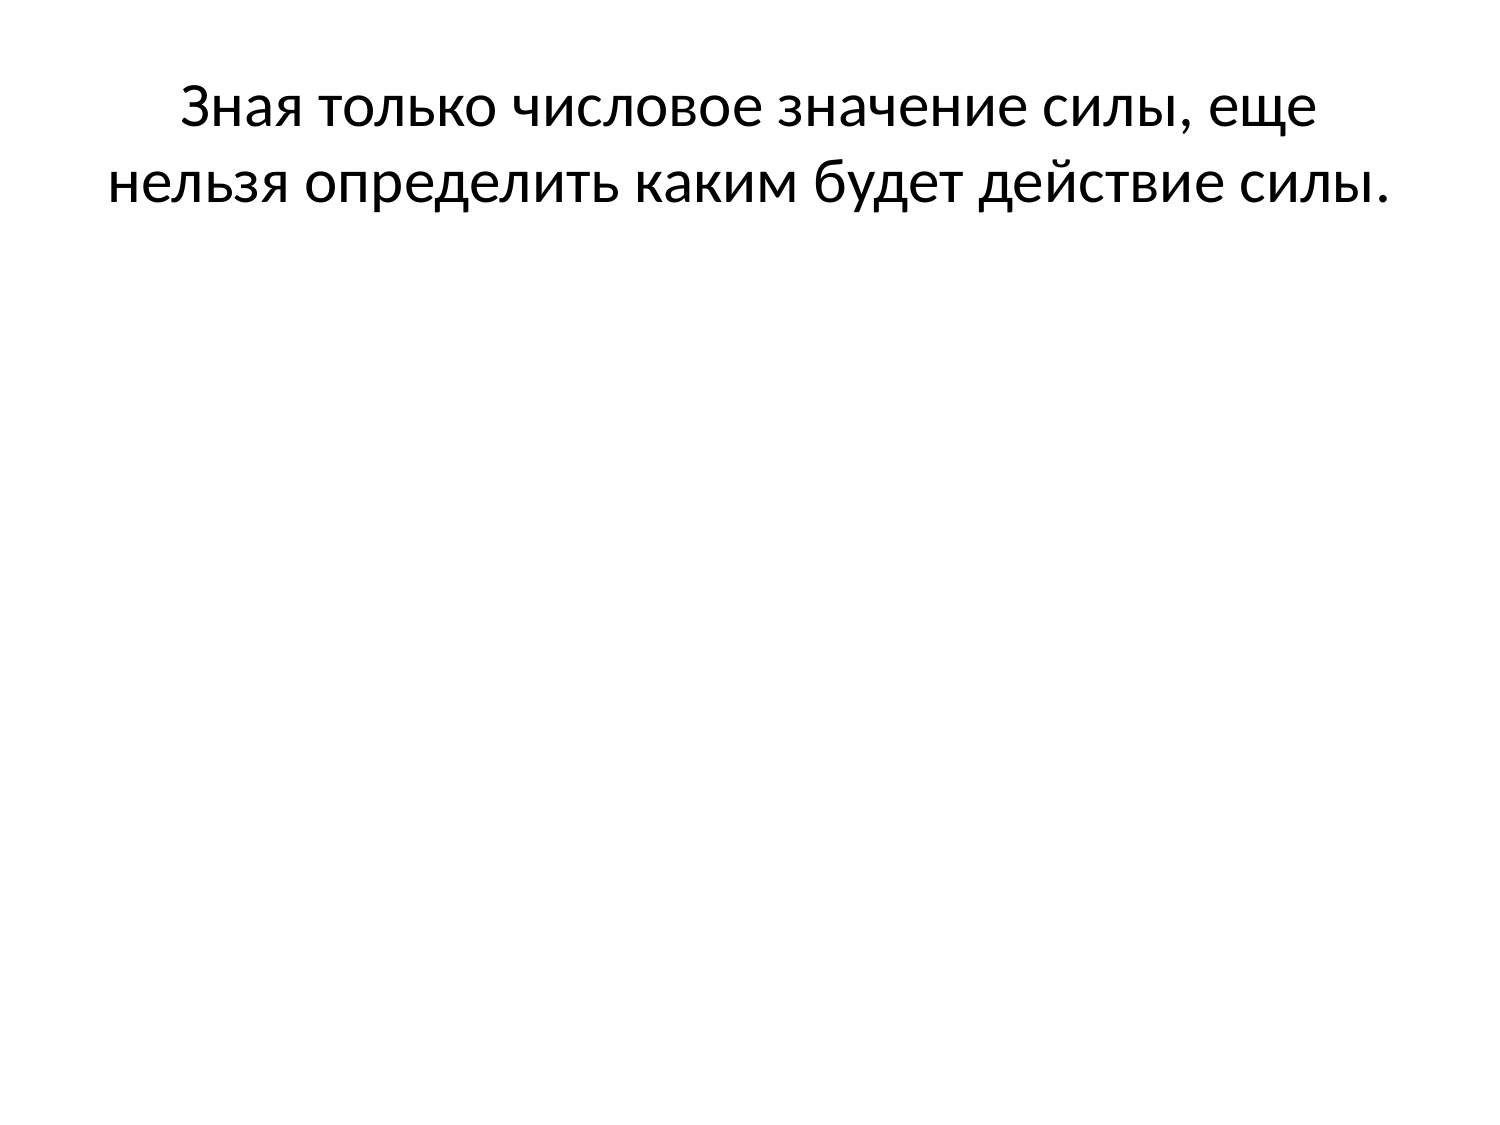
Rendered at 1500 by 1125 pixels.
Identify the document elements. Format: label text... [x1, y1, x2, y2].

title Зная только числовое значение силы, еще нельзя определить каким будет действие силы. [74, 44, 1426, 233]
